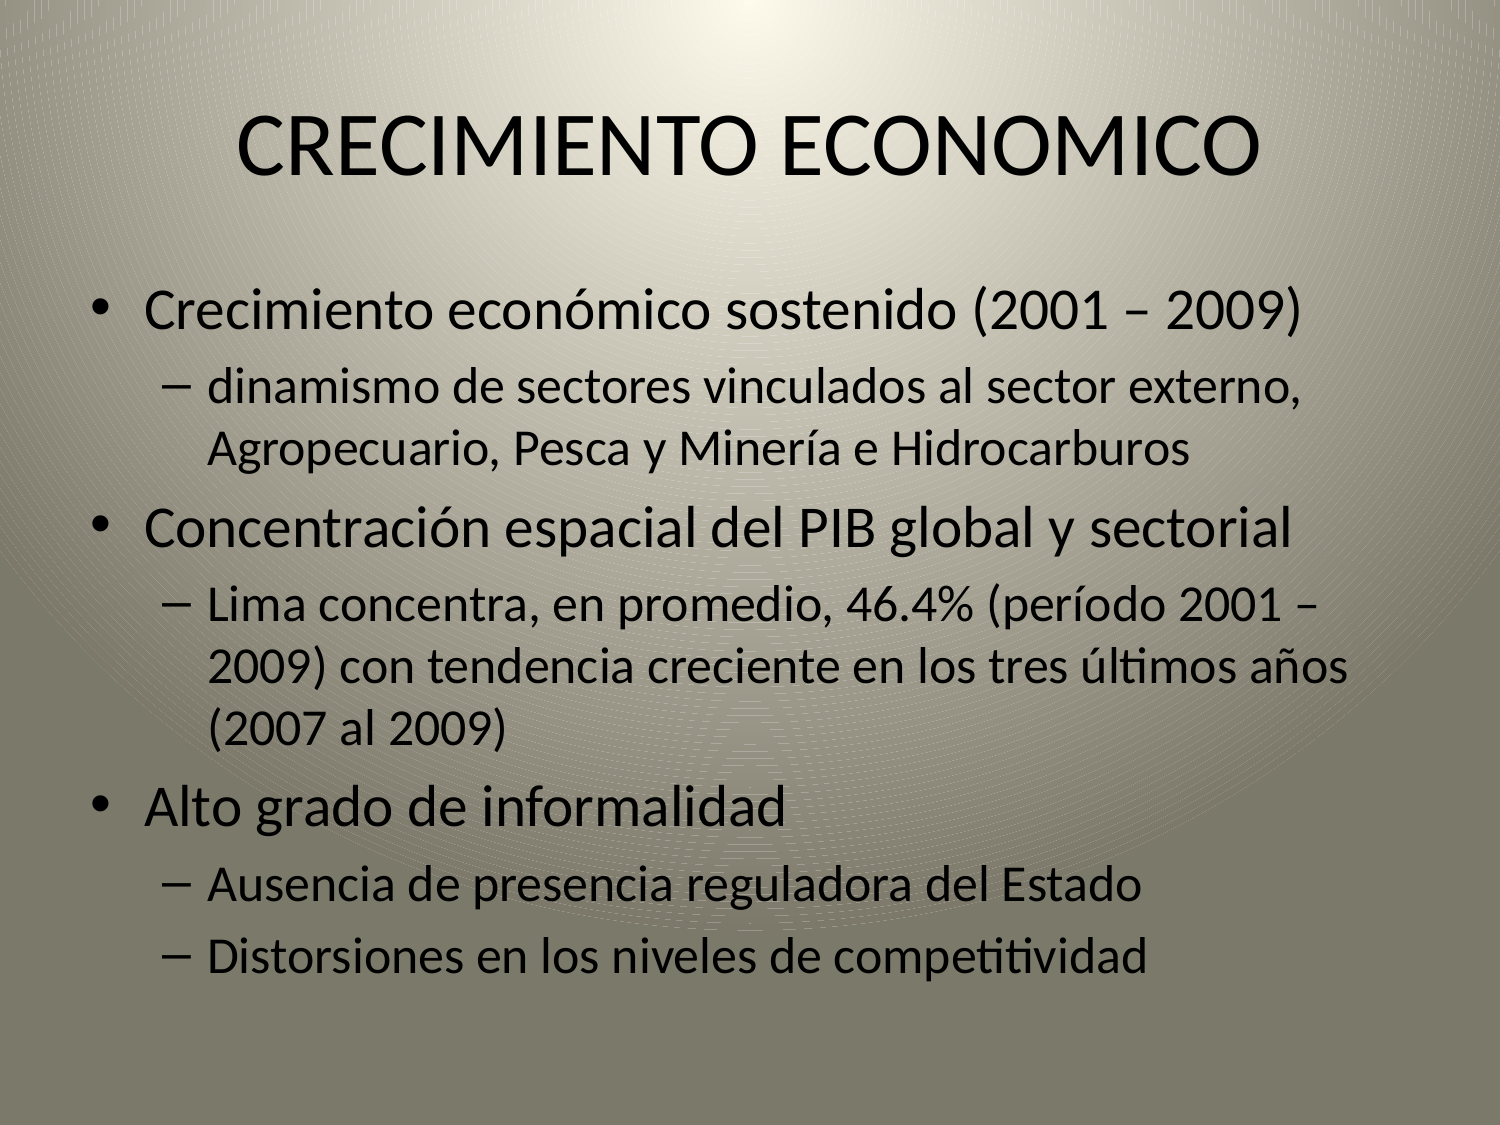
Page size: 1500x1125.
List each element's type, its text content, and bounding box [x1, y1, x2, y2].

list Crecimiento económico sostenido (2001 – 2009) dinamismo de sectores vinculados al sector externo, Agropecuario, Pesca y Minería e Hidrocarburos Concentración espacial del PIB global y sectorial Lima concentra, en promedio, 46.4% (período 2001 – 2009) con tendencia creciente en los tres últimos años (2007 al 2009) Alto grado de informalidad Ausencia de presencia reguladora del Estado Distorsiones en los niveles de competitividad [75, 262, 1425, 1005]
title CRECIMIENTO ECONOMICO [75, 45, 1425, 233]
